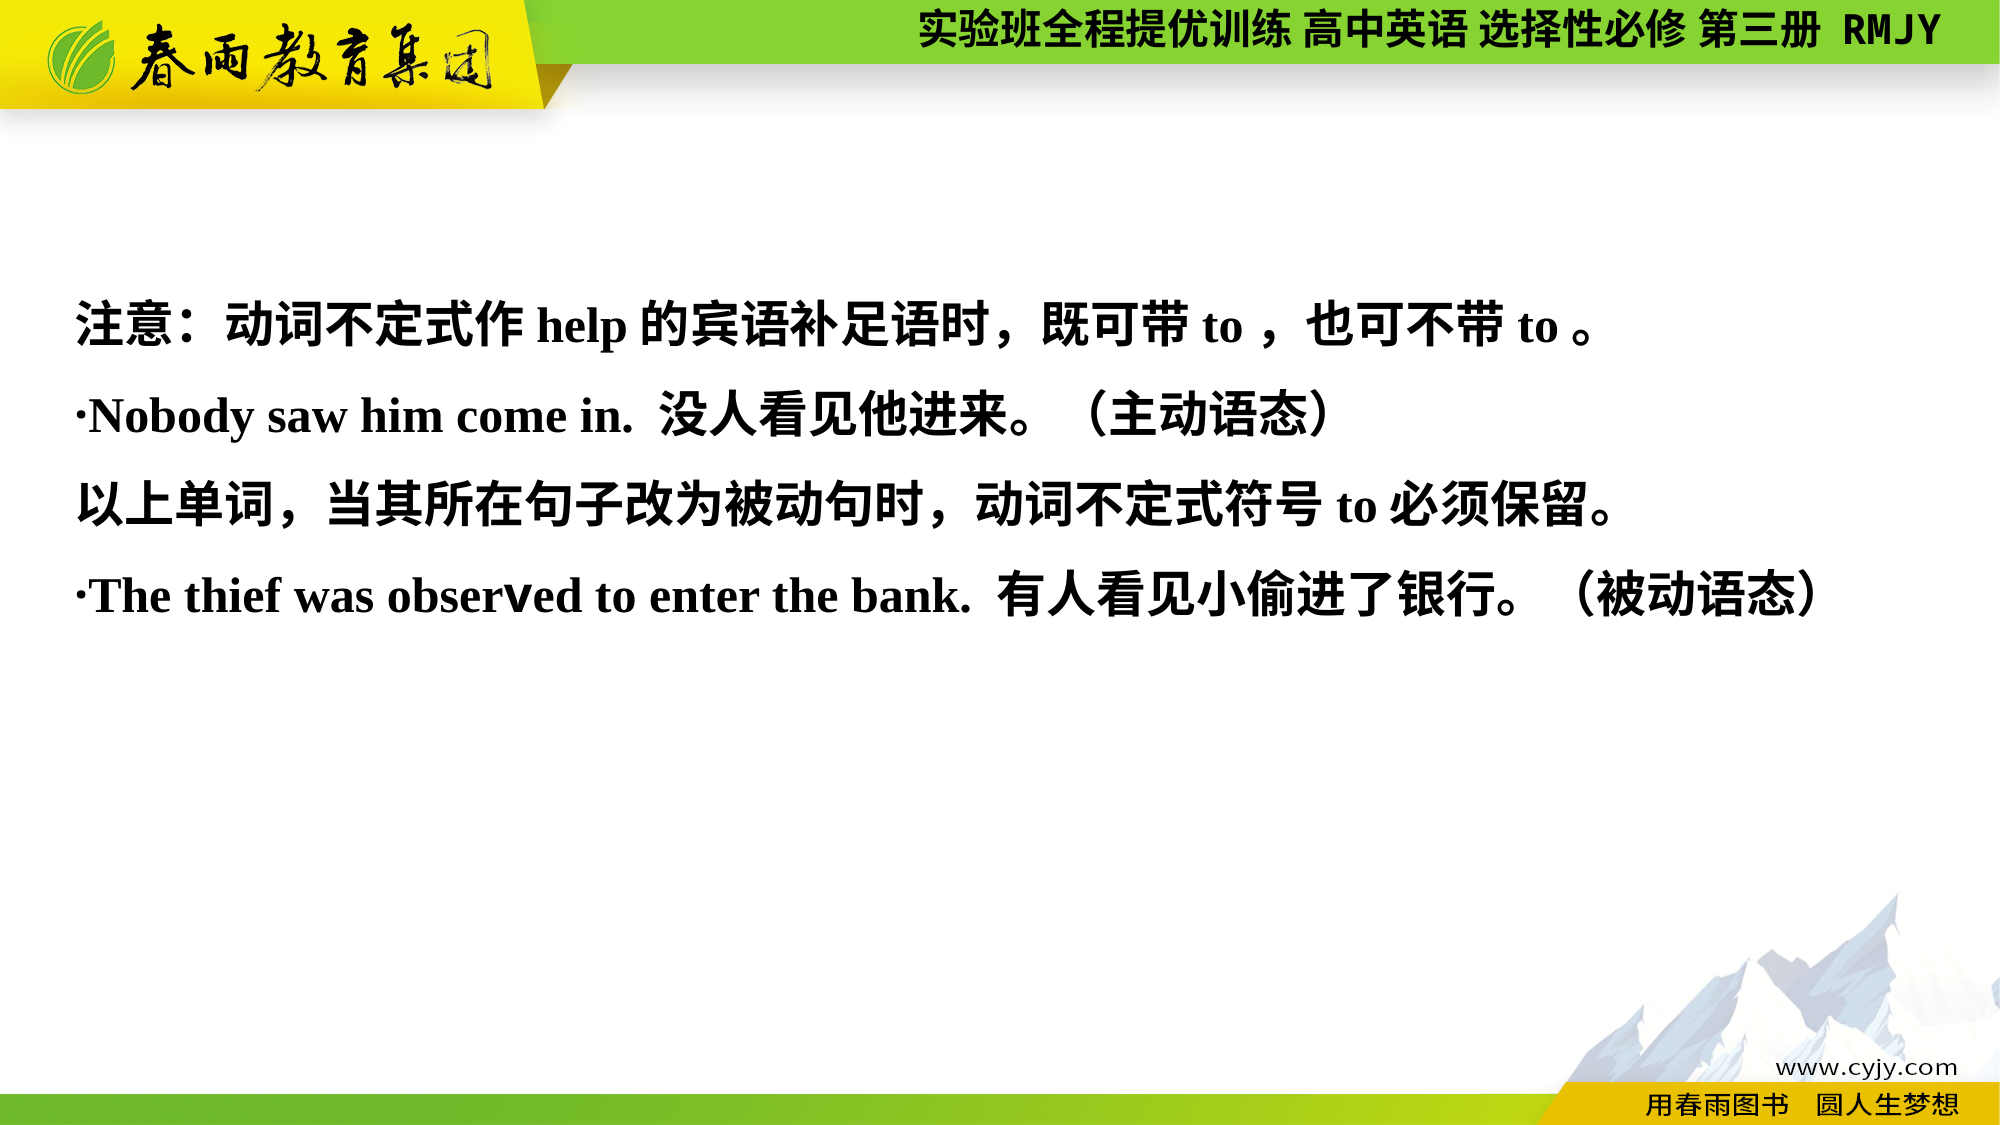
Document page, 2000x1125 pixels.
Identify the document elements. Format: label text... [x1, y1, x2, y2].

picture [0, 0, 2000, 1125]
list 注意：动词不定式作help的宾语补足语时，既可带to，也可不带to。 ·Nobody saw him come in. 没人看见他进来。（主动语态） 以上单词，当其所在句子改为被动句时，动词不定式符号to必须保留。 ·The thief was observed to enter the bank. 有人看见小偷进了银行。（被动语态） [59, 255, 1944, 634]
